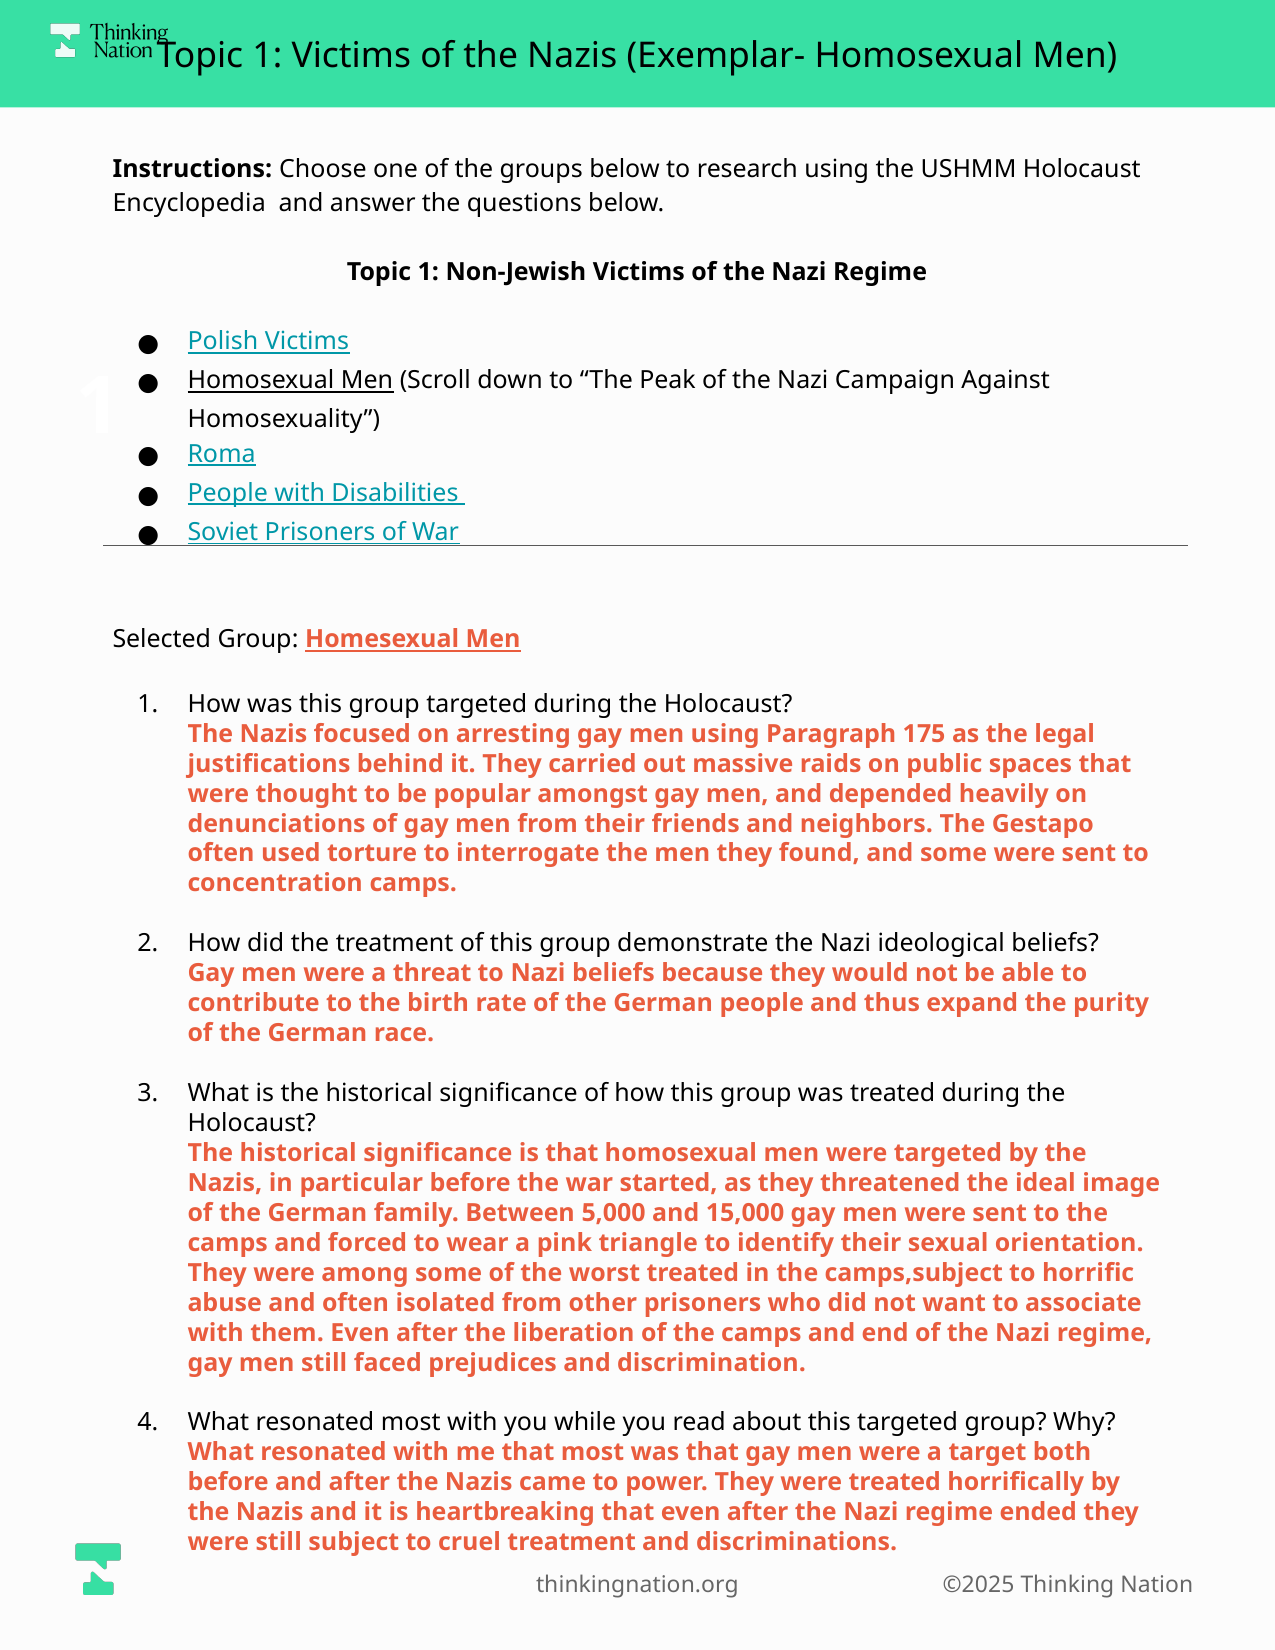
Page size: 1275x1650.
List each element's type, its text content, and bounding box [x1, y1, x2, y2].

text_box thinkingnation.org [486, 1571, 789, 1605]
text_box 1 [30, 315, 165, 450]
text_box Topic 1: Victims of the Nazis (Exemplar- Homosexual Men) [0, 0, 1275, 108]
picture [62, 1533, 134, 1605]
text_box Instructions: Choose one of the groups below to research using the USHMM Holocaust Encyclopedia and answer the questions below. Topic 1: Non-Jewish Victims of the Nazi Regime Polish Victims Homosexual Men (Scroll down to “The Peak of the Nazi Campaign Against Homosexuality”) Roma People with Disabilities Soviet Prisoners of War Selected Group: Homesexual Men How was this group targeted during the Holocaust? The Nazis focused on arresting gay men using Paragraph 175 as the legal justifications behind it. They carried out massive raids on public spaces that were thought to be popular amongst gay men, and depended heavily on denunciations of gay men from their friends and neighbors. The Gestapo often used torture to interrogate the men they found, and some were sent to concentration camps. How did the treatment of this group demonstrate the Nazi ideological beliefs? Gay men were a threat to Nazi beliefs because they would not be able to contribute to the birth rate of the German people and thus expand the purity of the German race. What is the historical significance of how this group was treated during the Holocaust? The historical significance is that homosexual men were targeted by the Nazis, in particular before the war started, as they threatened the ideal image of the German family. Between 5,000 and 15,000 gay men were sent to the camps and forced to wear a pink triangle to identify their sexual orientation. They were among some of the worst treated in the camps,subject to horrific abuse and often isolated from other prisoners who did not want to associate with them. Even after the liberation of the camps and end of the Nazi regime, gay men still faced prejudices and discrimination. What resonated most with you while you read about this targeted group? Why? What resonated with me that most was that gay men were a target both before and after the Nazis came to power. They were treated horrifically by the Nazis and it is heartbreaking that even after the Nazi regime ended they were still subject to cruel treatment and discriminations. [97, 132, 1178, 1571]
text_box ©2025 Thinking Nation [907, 1553, 1210, 1605]
picture [36, 12, 172, 69]
